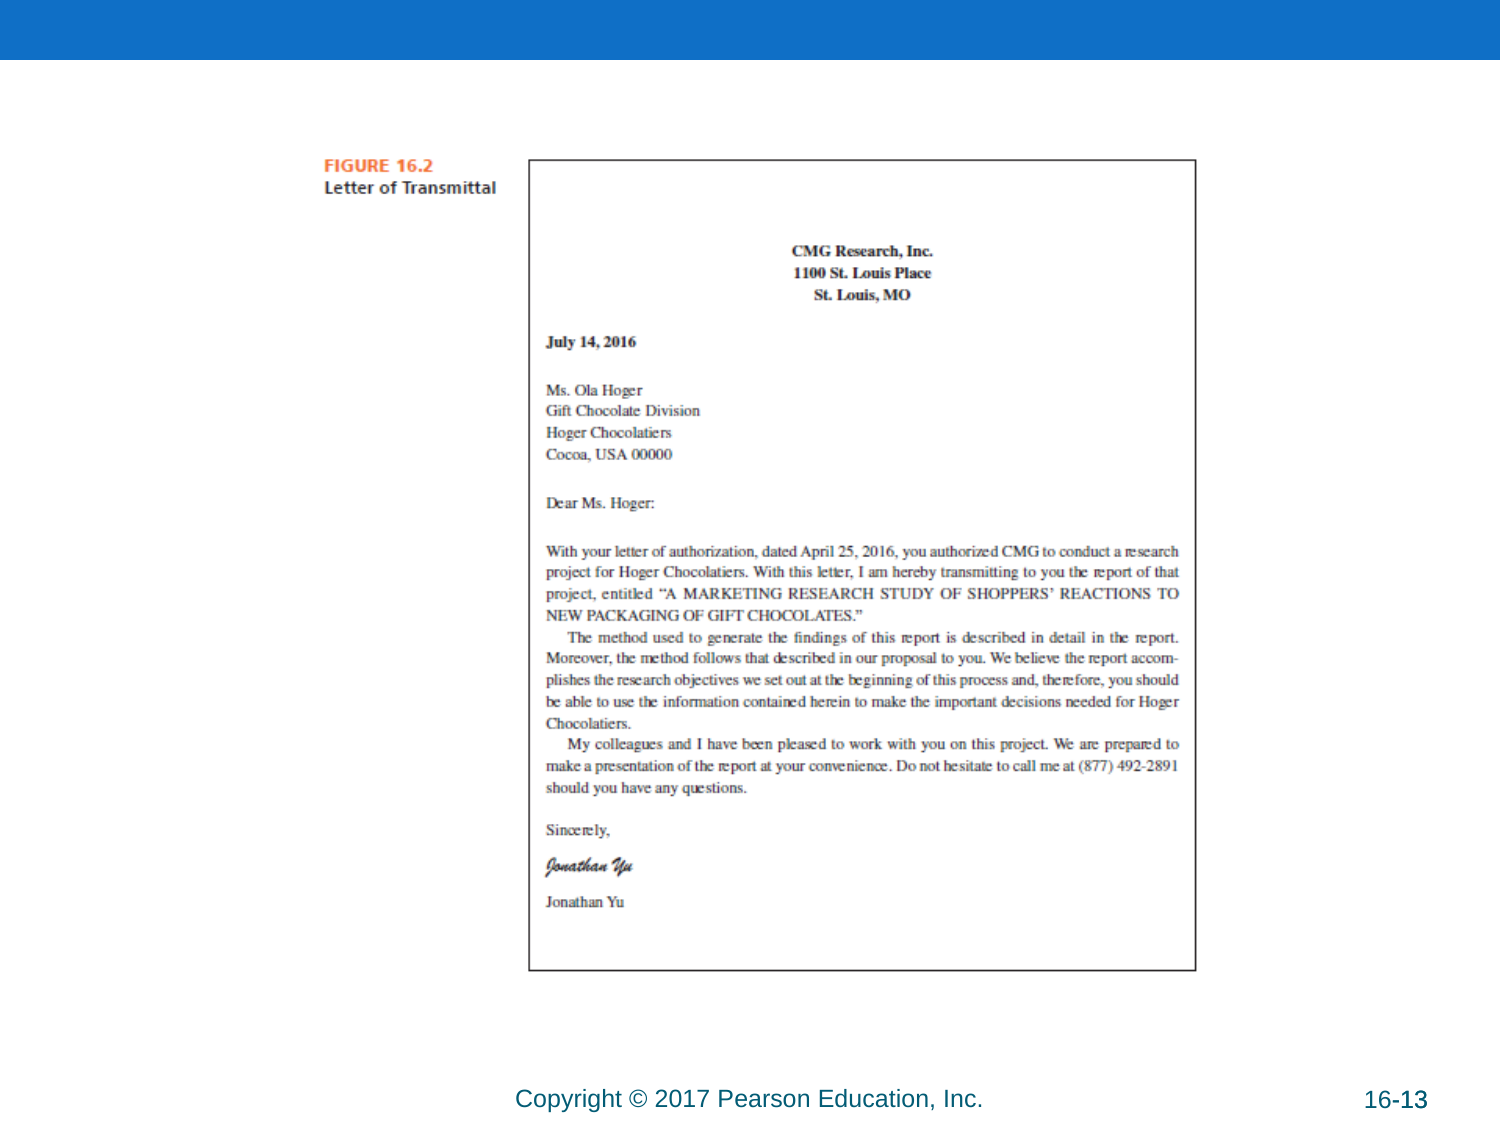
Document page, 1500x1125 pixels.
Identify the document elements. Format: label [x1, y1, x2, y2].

picture [641, 1100, 647, 1107]
picture [283, 144, 1217, 981]
